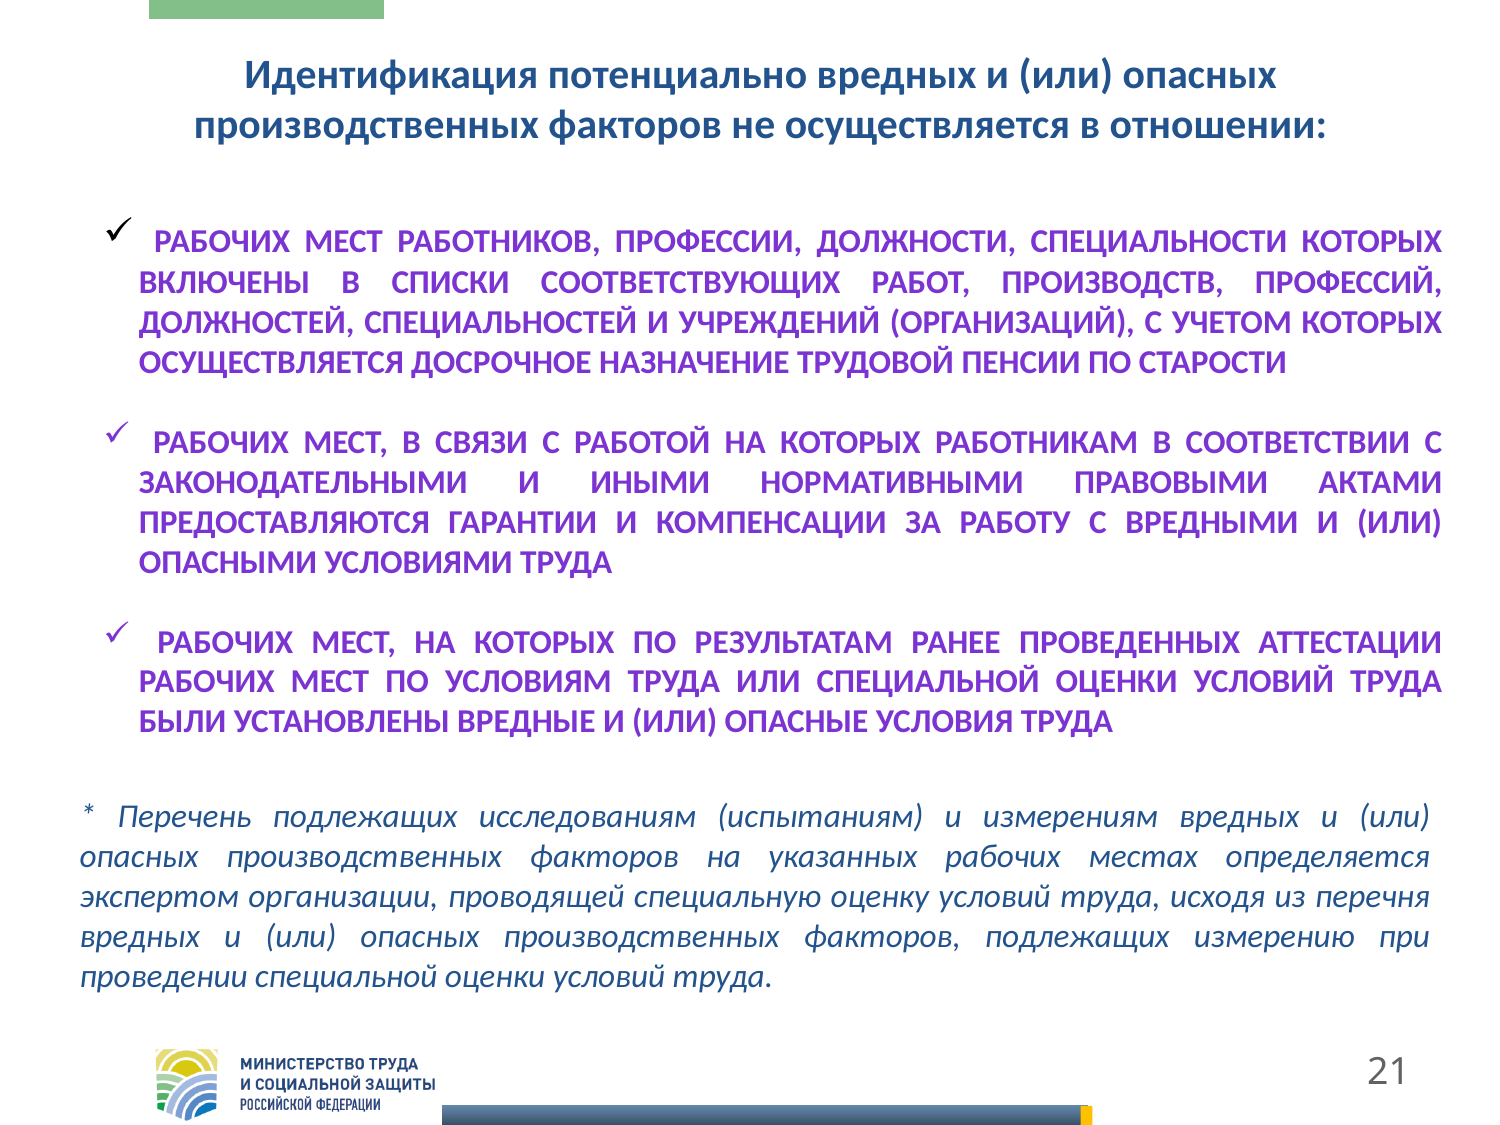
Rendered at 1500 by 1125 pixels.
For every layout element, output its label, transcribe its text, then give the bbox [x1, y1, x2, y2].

picture [149, 0, 385, 19]
title Идентификация потенциально вредных и (или) опасных производственных факторов не осуществляется в отношении: [74, 44, 1448, 150]
text_box [448, 1105, 1079, 1125]
text_box рабочих мест работников, профессии, должности, специальности которых включены в списки соответствующих работ, производств, профессий, должностей, специальностей и учреждений (организаций), с учетом которых осуществляется досрочное назначение трудовой пенсии по старости рабочих мест, в связи с работой на которых работникам в соответствии с законодательными и иными нормативными правовыми актами предоставляются гарантии и компенсации за работу с вредными и (или) опасными условиями труда рабочих мест, на которых по результатам ранее проведенных аттестации рабочих мест по условиям труда или специальной оценки условий труда были установлены вредные и (или) опасные условия труда [88, 208, 1459, 747]
text_box [1079, 1104, 1094, 1125]
slide_number 21 [1074, 1042, 1425, 1103]
picture [147, 1043, 444, 1125]
text_box * Перечень подлежащих исследованиям (испытаниям) и измерениям вредных и (или) опасных производственных факторов на указанных рабочих местах определяется экспертом организации, проводящей специальную оценку условий труда, исходя из перечня вредных и (или) опасных производственных факторов, подлежащих измерению при проведении специальной оценки условий труда. [64, 786, 1447, 1002]
